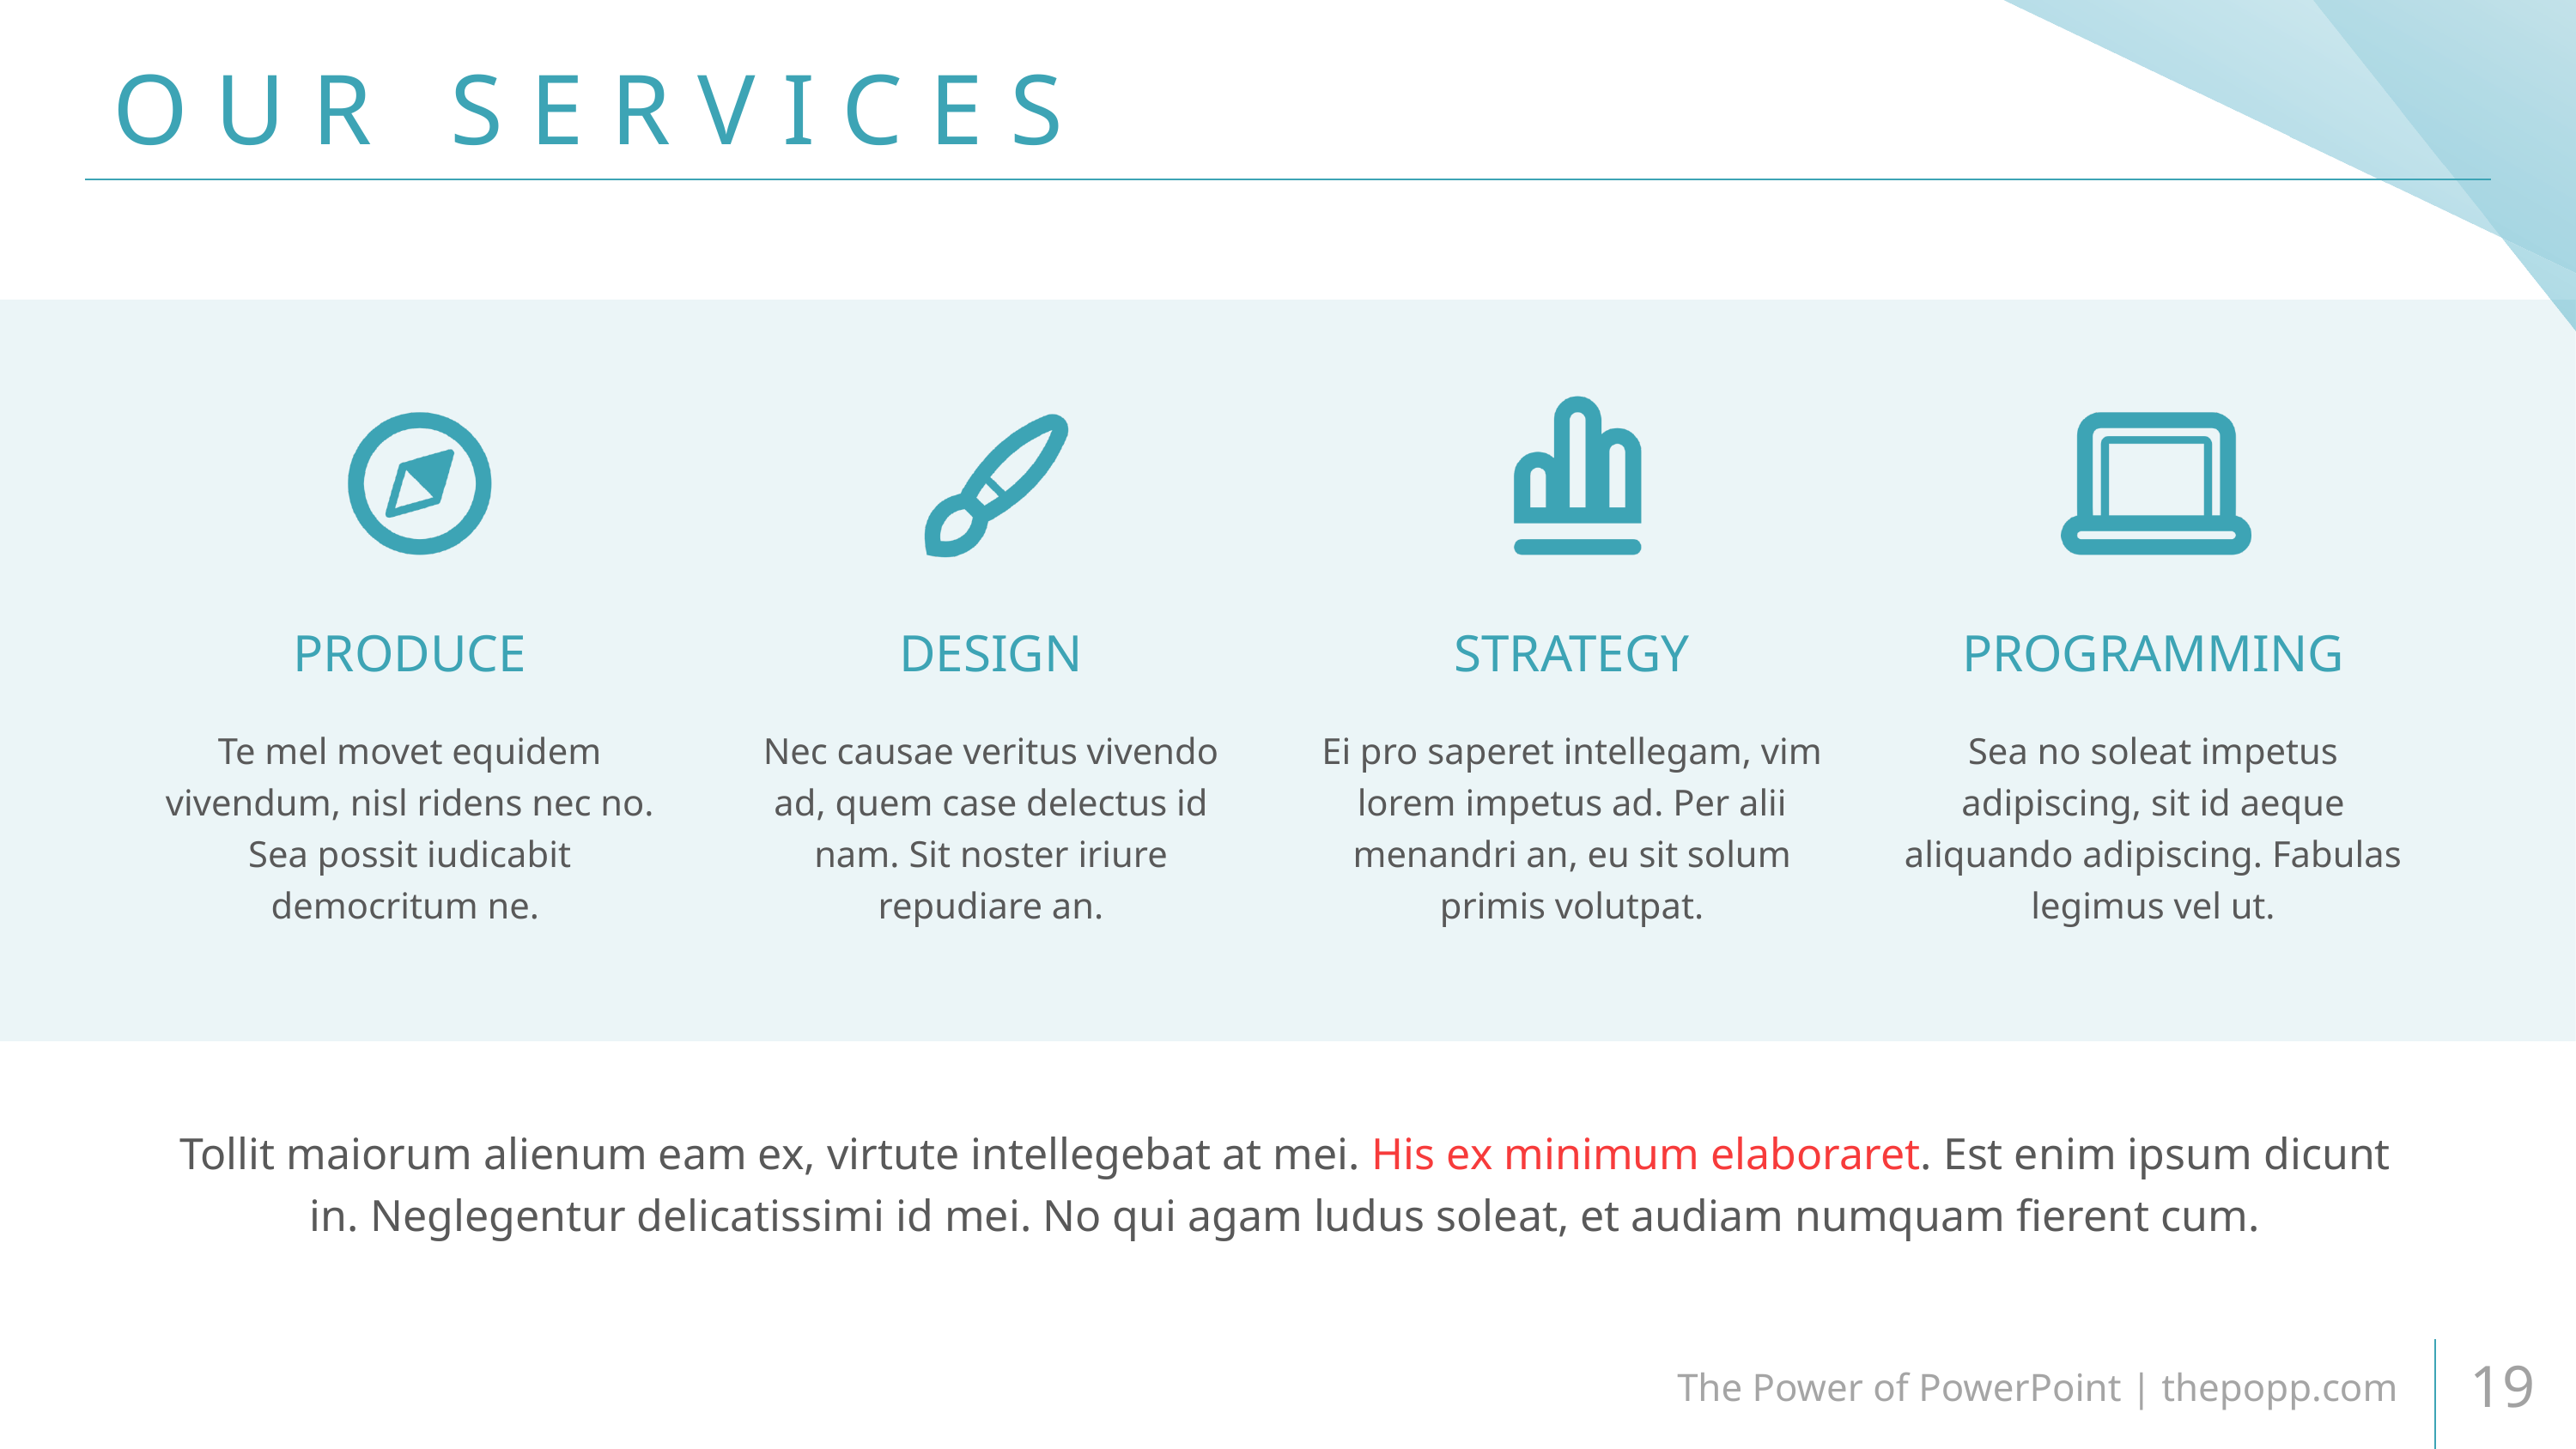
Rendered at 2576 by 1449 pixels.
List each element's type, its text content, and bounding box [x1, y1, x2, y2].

picture [902, 388, 1094, 579]
list Ei pro saperet intellegam, vim lorem impetus ad. Per alii menandri an, eu sit solum primis volutpat. [1296, 708, 1848, 956]
picture [2061, 388, 2252, 579]
list DESIGN [714, 601, 1267, 703]
slide_number 19 [2446, 1350, 2575, 1428]
title OUR SERVICES [89, 27, 2448, 186]
picture [1481, 388, 1673, 579]
list Nec causae veritus vivendo ad, quem case delectus id nam. Sit noster iriure repudiare an. [714, 708, 1267, 956]
list PRODUCE [134, 601, 686, 703]
list STRATEGY [1296, 601, 1848, 703]
list Te mel movet equidem vivendum, nisl ridens nec no. Sea possit iudicabit democritum ne. [134, 708, 686, 956]
list Tollit maiorum alienum eam ex, virtute intellegebat at mei. His ex minimum elaboraret. Est enim ipsum dicunt in. Neglegentur delicatissimi id mei. No qui agam ludus soleat, et audiam numquam fierent cum. [154, 1104, 2416, 1282]
list PROGRAMMING [1877, 601, 2429, 703]
list Sea no soleat impetus adipiscing, sit id aeque aliquando adipiscing. Fabulas legimus vel ut. [1877, 708, 2429, 956]
picture [324, 388, 515, 579]
footer The Power of PowerPoint | thepopp.com [1326, 1350, 2421, 1428]
